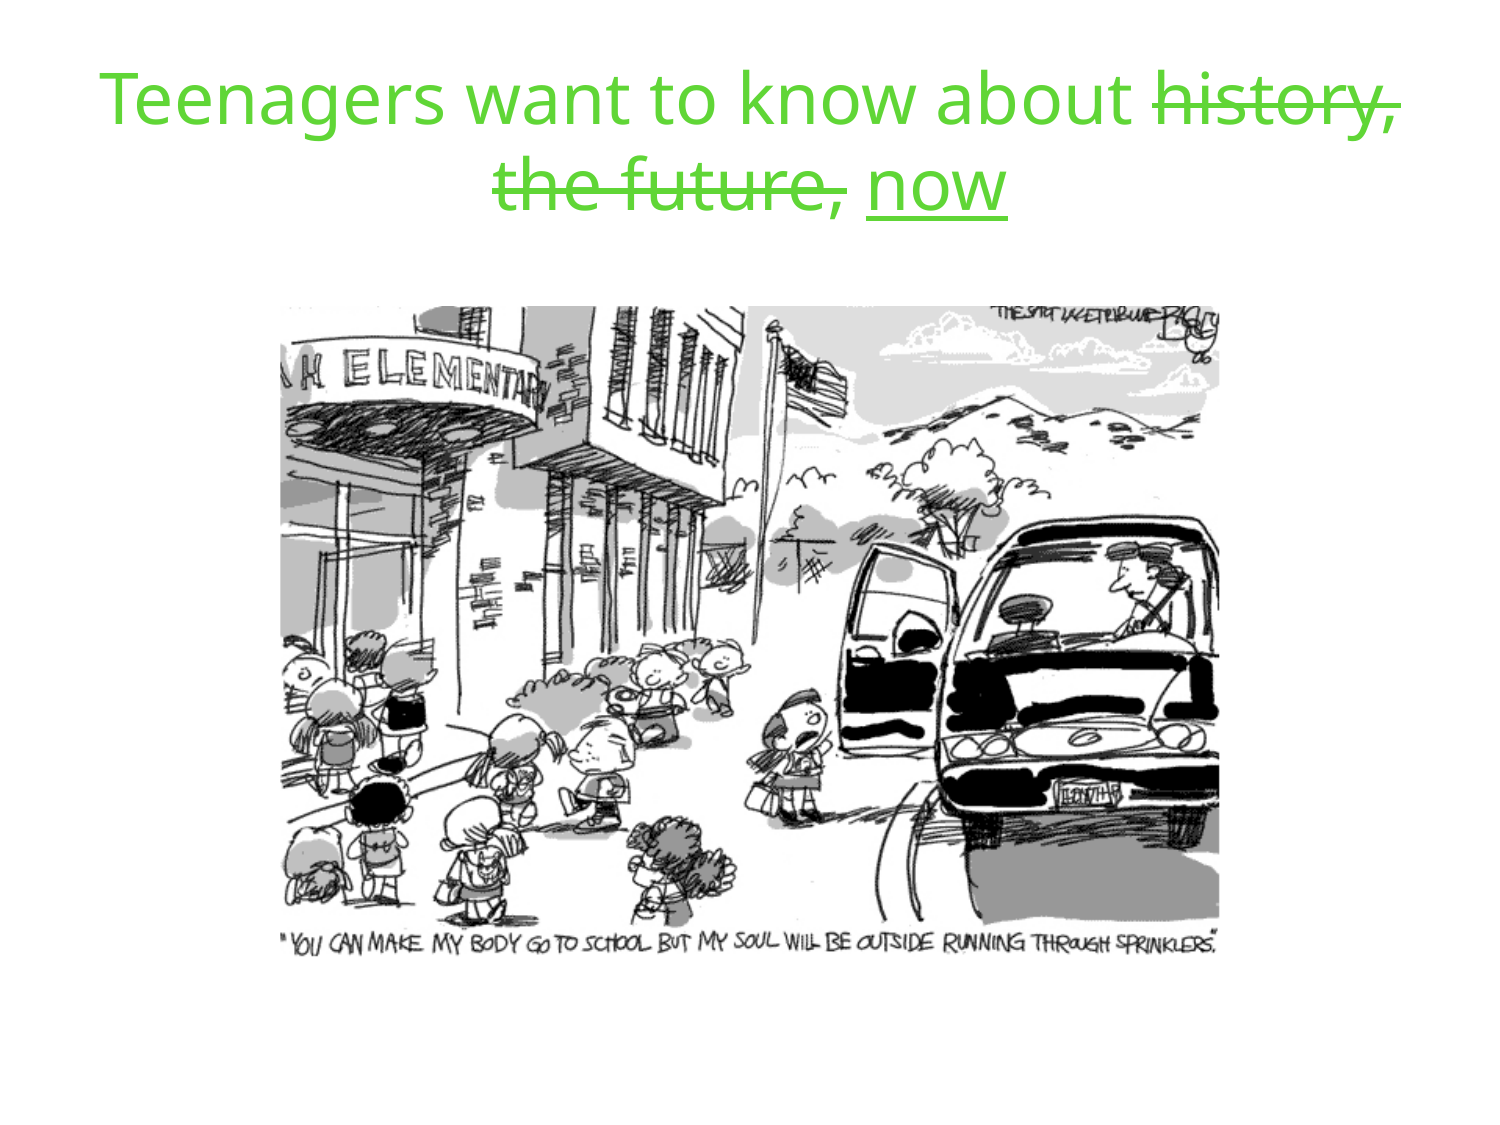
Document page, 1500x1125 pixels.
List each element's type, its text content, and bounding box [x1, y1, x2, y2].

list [279, 306, 1221, 962]
title Teenagers want to know about history, the future, now [75, 45, 1425, 233]
